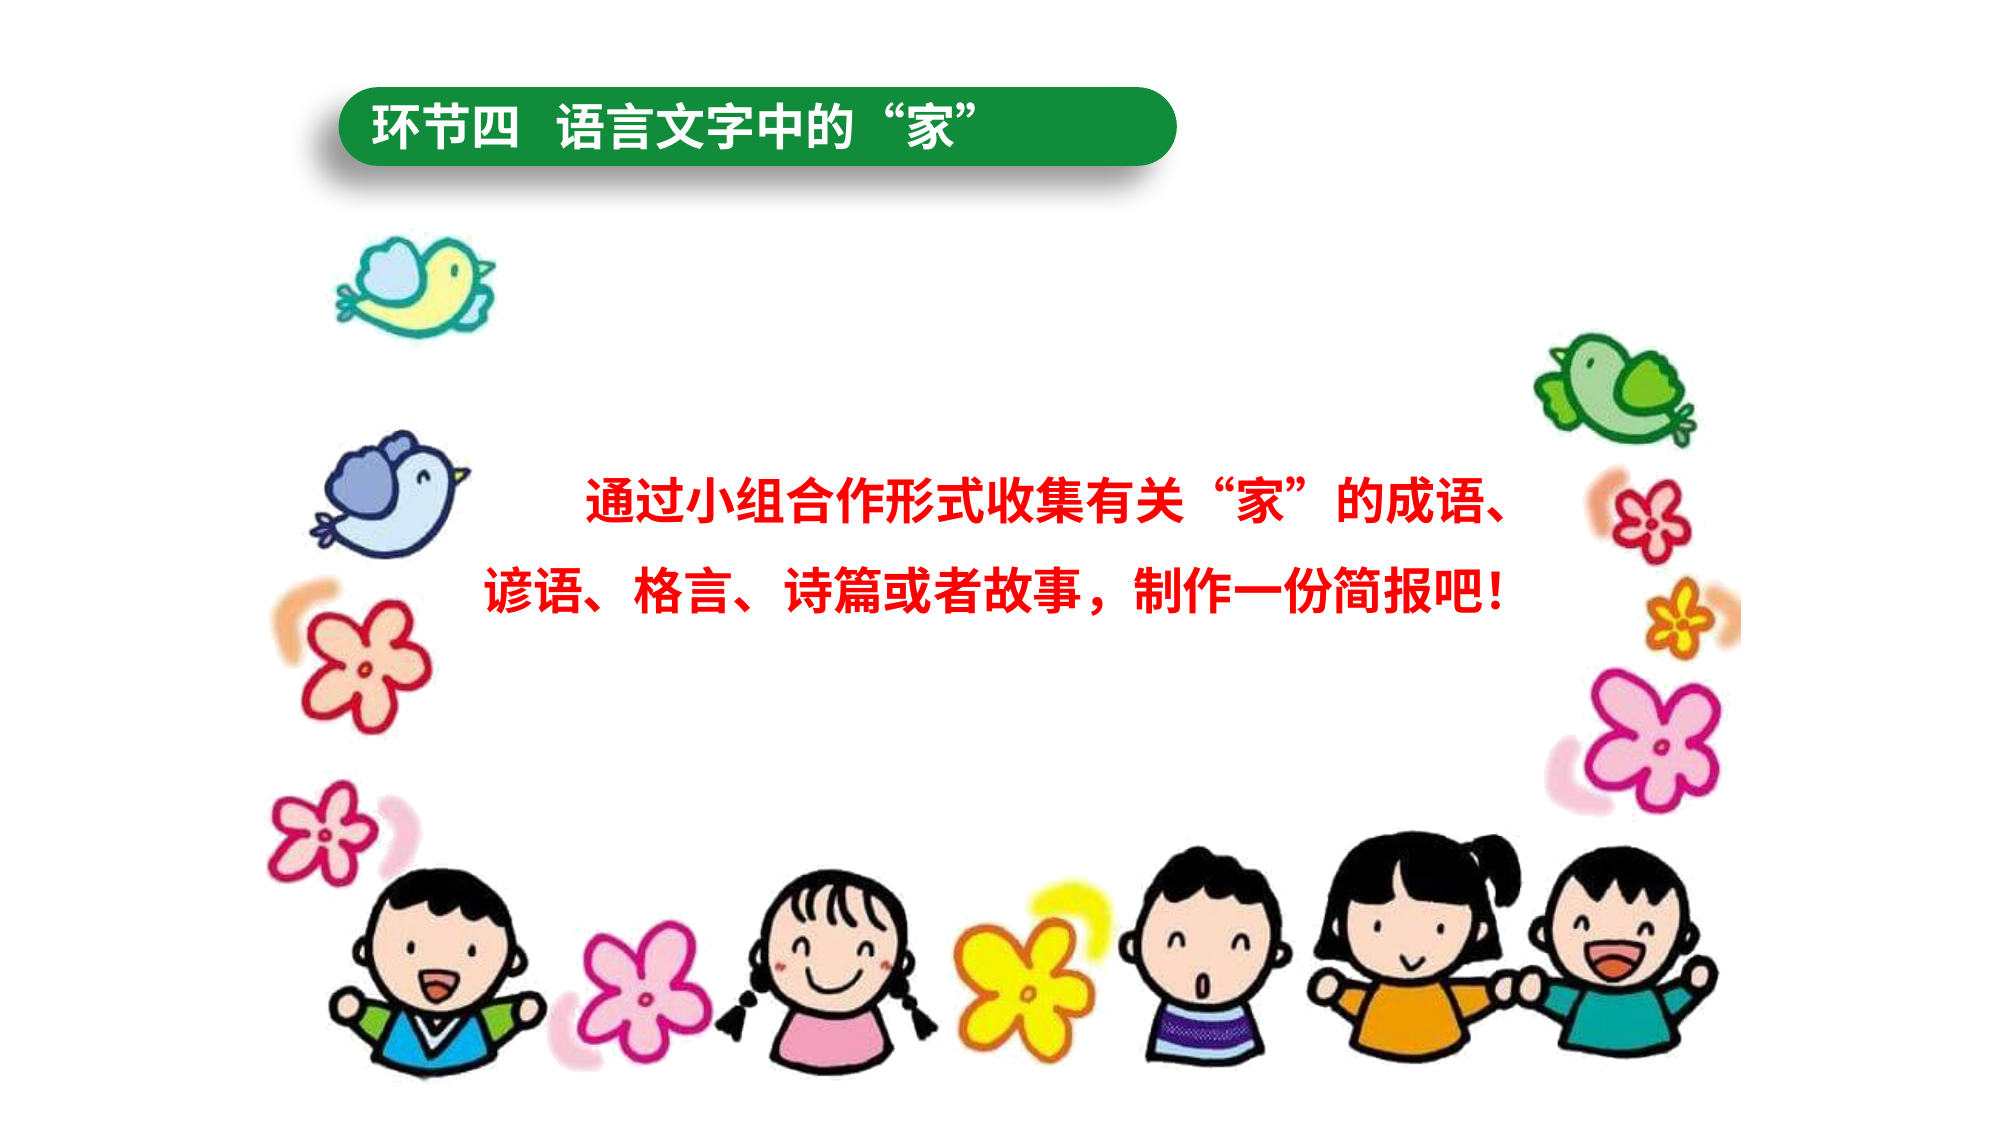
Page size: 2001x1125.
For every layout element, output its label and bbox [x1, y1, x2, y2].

picture [251, 222, 1741, 1125]
text_box [338, 81, 1296, 170]
